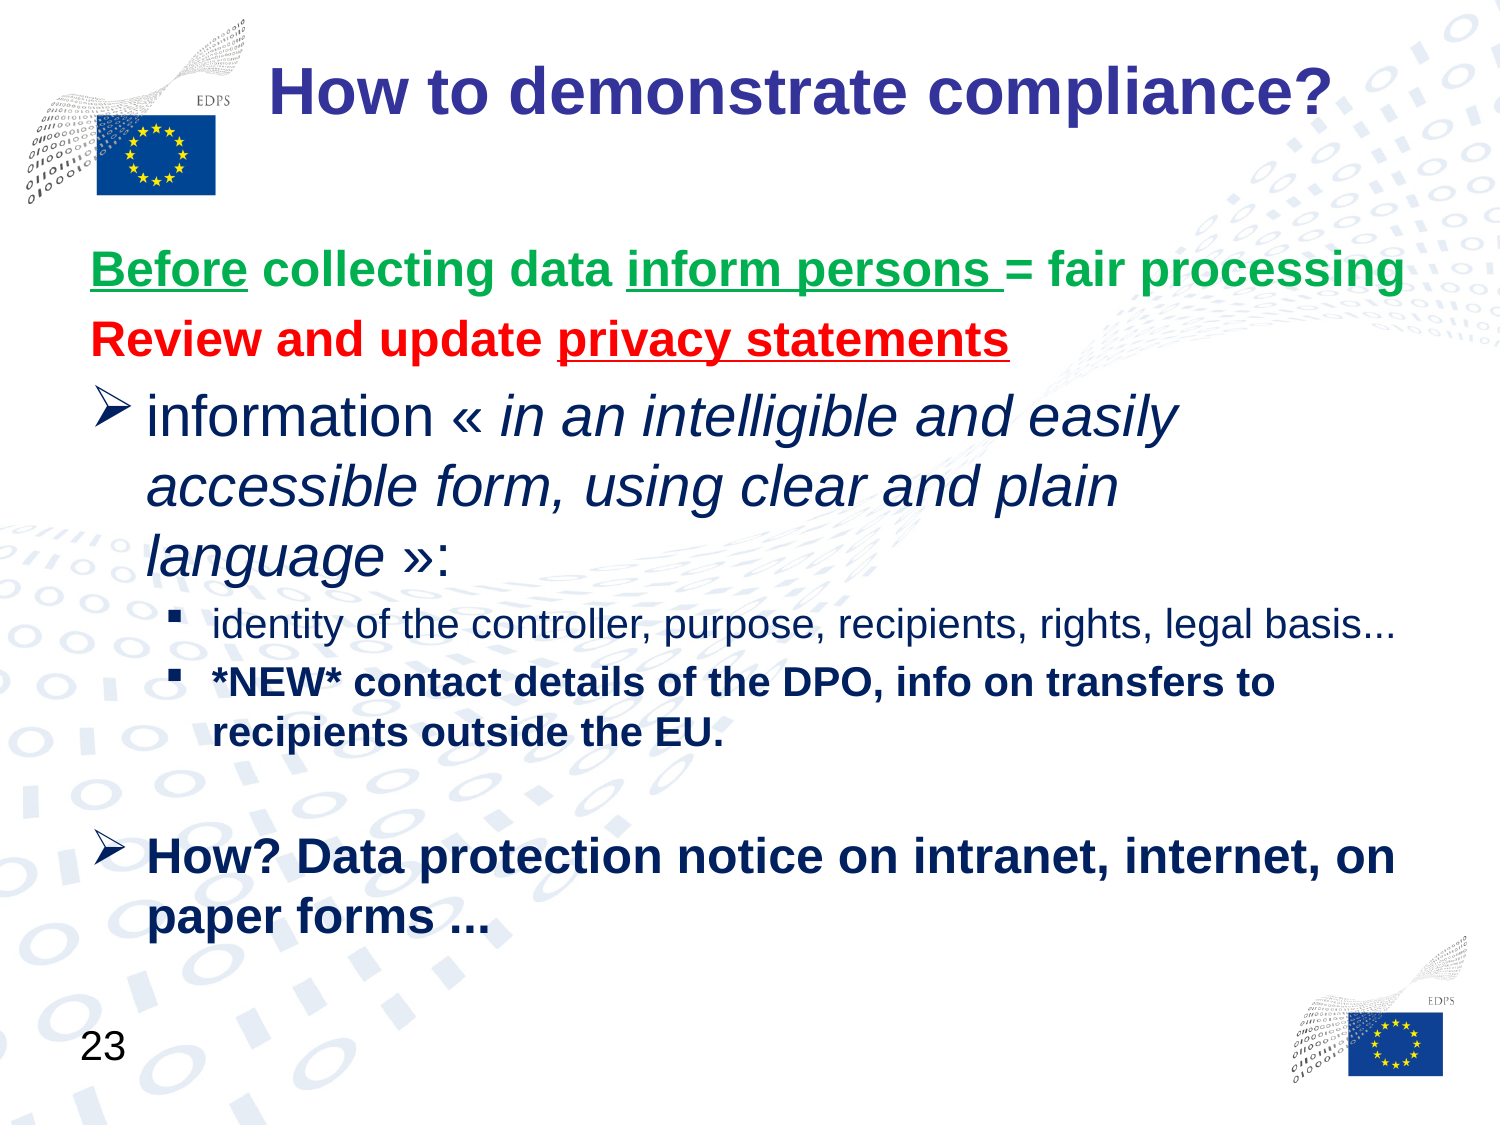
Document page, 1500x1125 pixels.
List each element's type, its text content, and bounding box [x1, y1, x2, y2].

slide_number 23 [64, 1011, 415, 1090]
picture [0, 0, 1500, 1125]
text_box [135, 231, 1388, 307]
title How to demonstrate compliance? [253, 40, 1460, 231]
list Before collecting data inform persons = fair processing Review and update privacy statements information « in an intelligible and easily accessible form, using clear and plain language »: identity of the controller, purpose, recipients, rights, legal basis... *NEW* contact details of the DPO, info on transfers to recipients outside the EU. How? Data protection notice on intranet, internet, on paper forms ... [75, 229, 1436, 1023]
